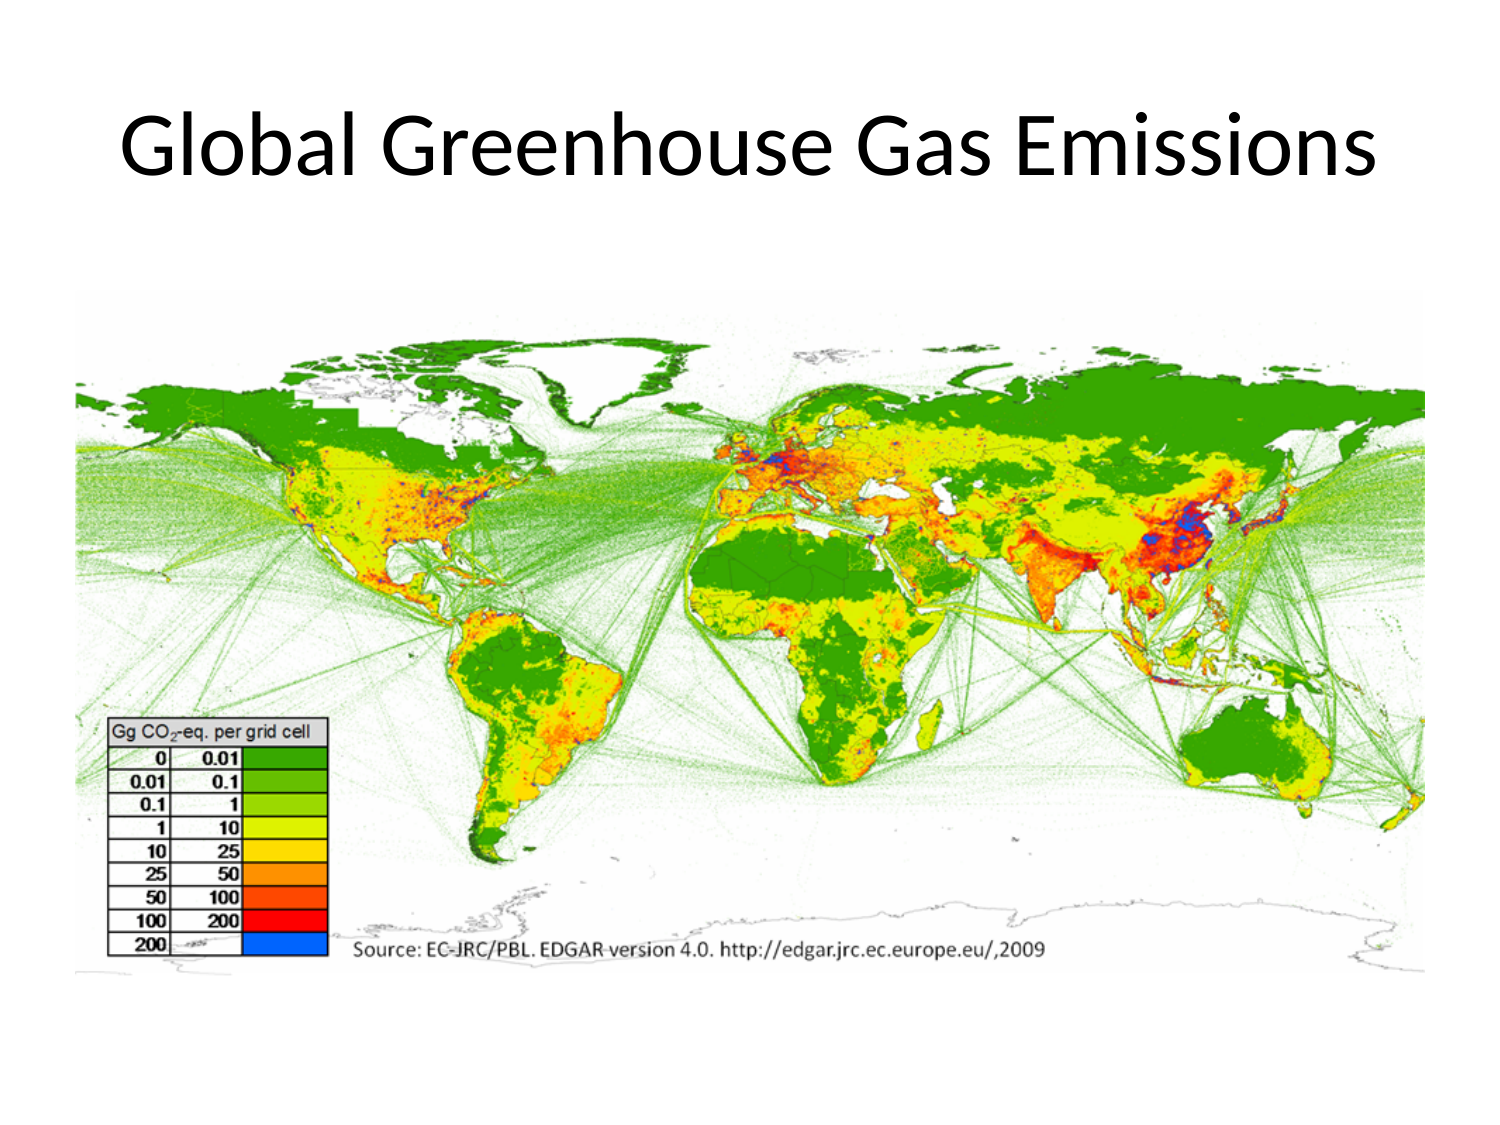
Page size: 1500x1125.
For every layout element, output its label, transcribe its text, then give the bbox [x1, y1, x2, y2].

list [74, 262, 1426, 1006]
title Global Greenhouse Gas Emissions [75, 45, 1425, 233]
